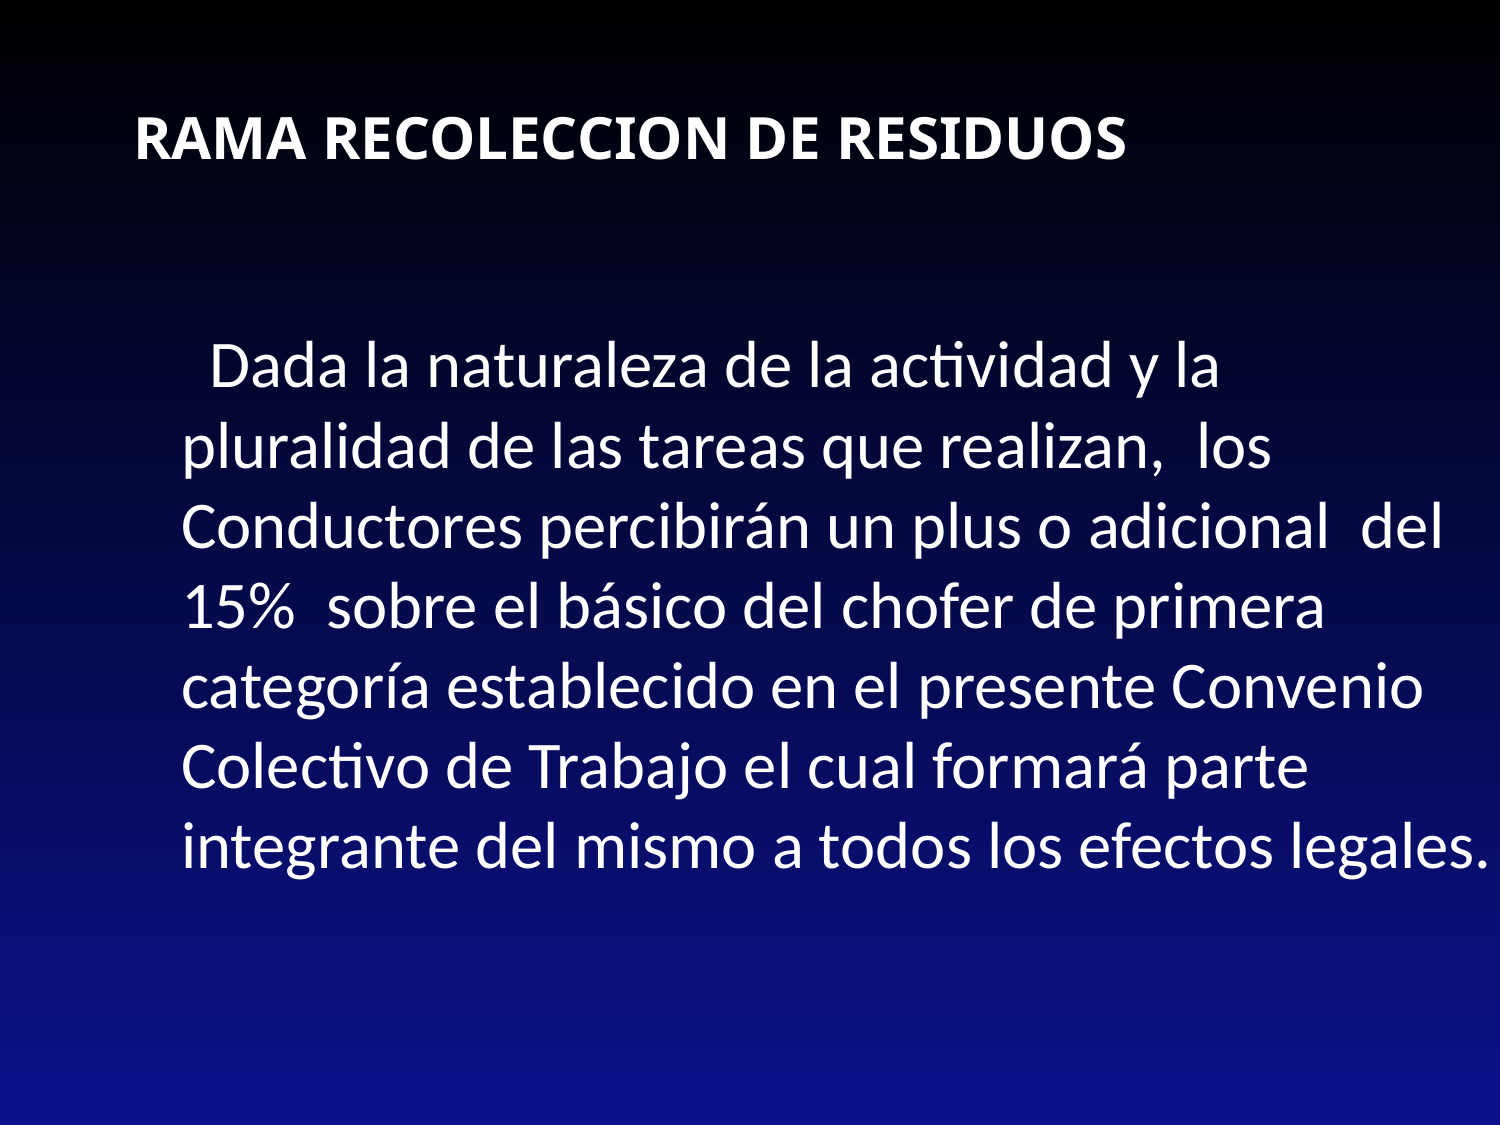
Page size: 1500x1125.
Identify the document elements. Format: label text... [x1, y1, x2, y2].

title RAMA RECOLECCION DE RESIDUOS [0, 44, 1351, 233]
list Dada la naturaleza de la actividad y la pluralidad de las tareas que realizan, los Conductores percibirán un plus o adicional del 15% sobre el básico del chofer de primera categoría establecido en el presente Convenio Colectivo de Trabajo el cual formará parte integrante del mismo a todos los efectos legales. [124, 207, 1500, 950]
